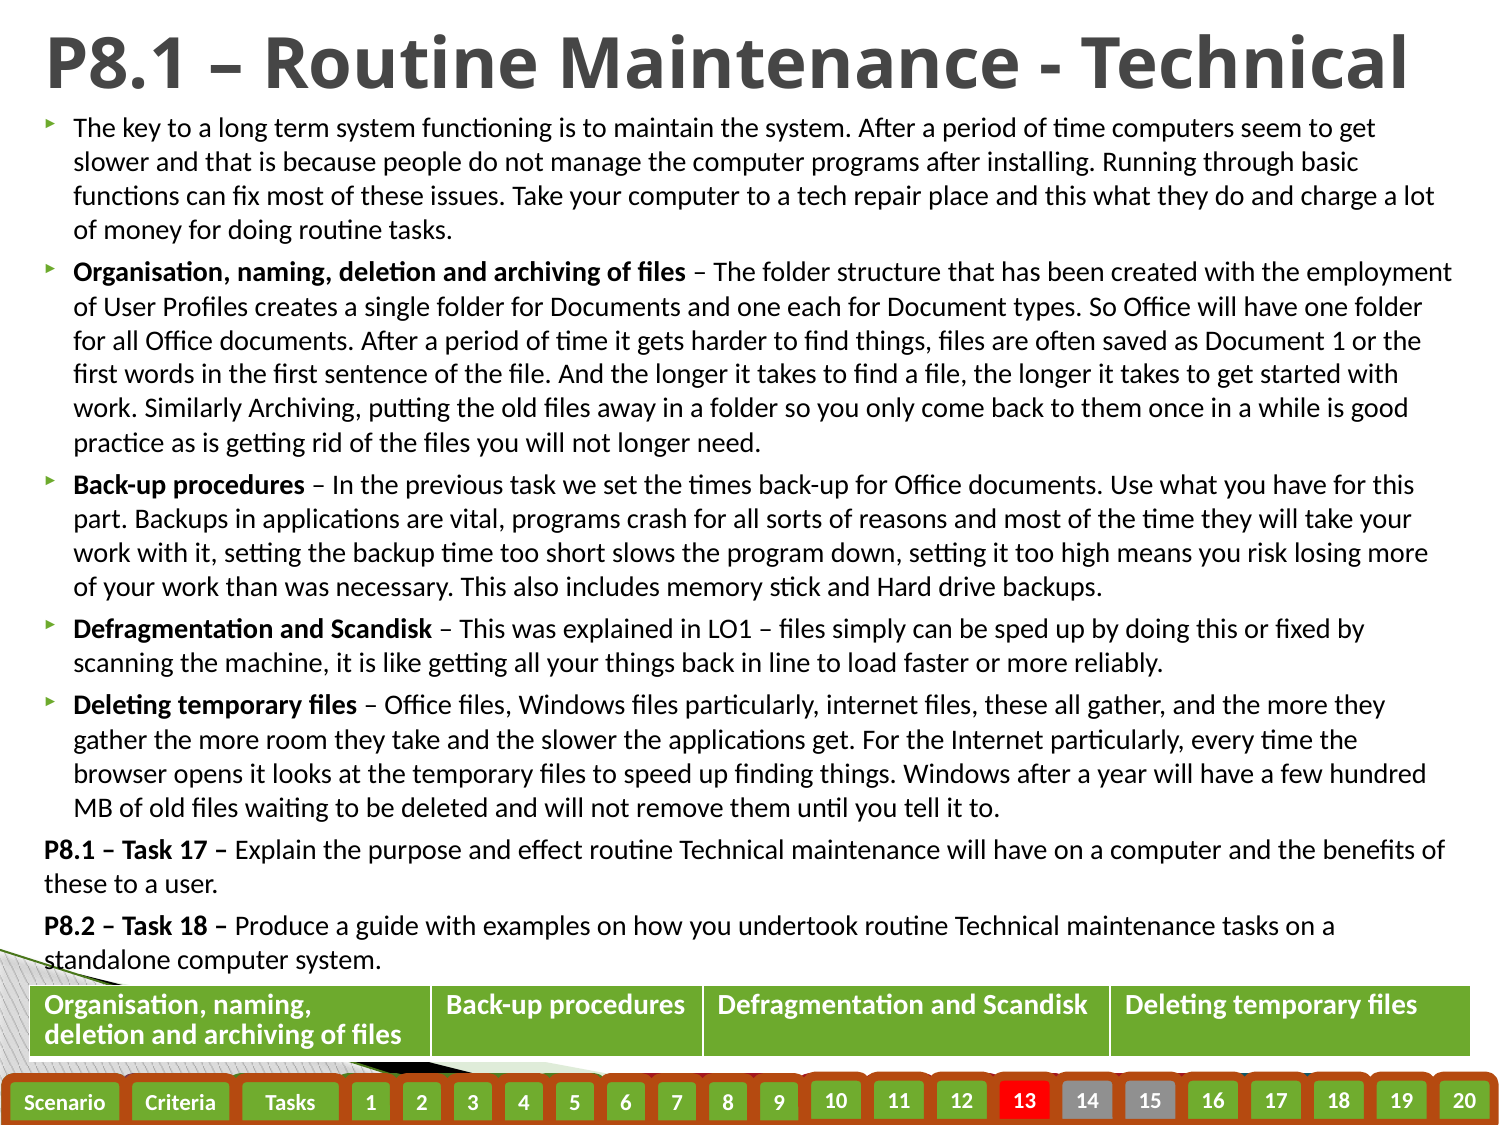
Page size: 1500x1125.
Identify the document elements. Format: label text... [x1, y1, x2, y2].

table_header Back-up procedures [432, 986, 702, 1056]
table_header Defragmentation and Scandisk [704, 986, 1109, 1056]
table_header Deleting temporary files [1111, 986, 1470, 1056]
title P8.1 – Routine Maintenance - Technical [29, 30, 1463, 90]
list The key to a long term system functioning is to maintain the system. After a period of time computers seem to get slower and that is because people do not manage the computer programs after installing. Running through basic functions can fix most of these issues. Take your computer to a tech repair place and this what they do and charge a lot of money for doing routine tasks. Organisation, naming, deletion and archiving of files – The folder structure that has been created with the employment of User Profiles creates a single folder for Documents and one each for Document types. So Office will have one folder for all Office documents. After a period of time it gets harder to find things, files are often saved as Document 1 or the first words in the first sentence of the file. And the longer it takes to find a file, the longer it takes to get started with work. Similarly Archiving, putting the old files away in a folder so you only come back to them once in a while is good practice as is getting rid of the files you will not longer need. Back-up procedures – In the previous task we set the times back-up for Office documents. Use what you have for this part. Backups in applications are vital, programs crash for all sorts of reasons and most of the time they will take your work with it, setting the backup time too short slows the program down, setting it too high means you risk losing more of your work than was necessary. This also includes memory stick and Hard drive backups. Defragmentation and Scandisk – This was explained in LO1 – files simply can be sped up by doing this or fixed by scanning the machine, it is like getting all your things back in line to load faster or more reliably. Deleting temporary files – Office files, Windows files particularly, internet files, these all gather, and the more they gather the more room they take and the slower the applications get. For the Internet particularly, every time the browser opens it looks at the temporary files to speed up finding things. Windows after a year will have a few hundred MB of old files waiting to be deleted and will not remove them until you tell it to. P8.1 – Task 17 – Explain the purpose and effect routine Technical maintenance will have on a computer and the benefits of these to a user. P8.2 – Task 18 – Produce a guide with examples on how you undertook routine Technical maintenance tasks on a standalone computer system. [29, 101, 1471, 976]
table_header Organisation, naming, deletion and archiving of files [30, 986, 430, 1056]
